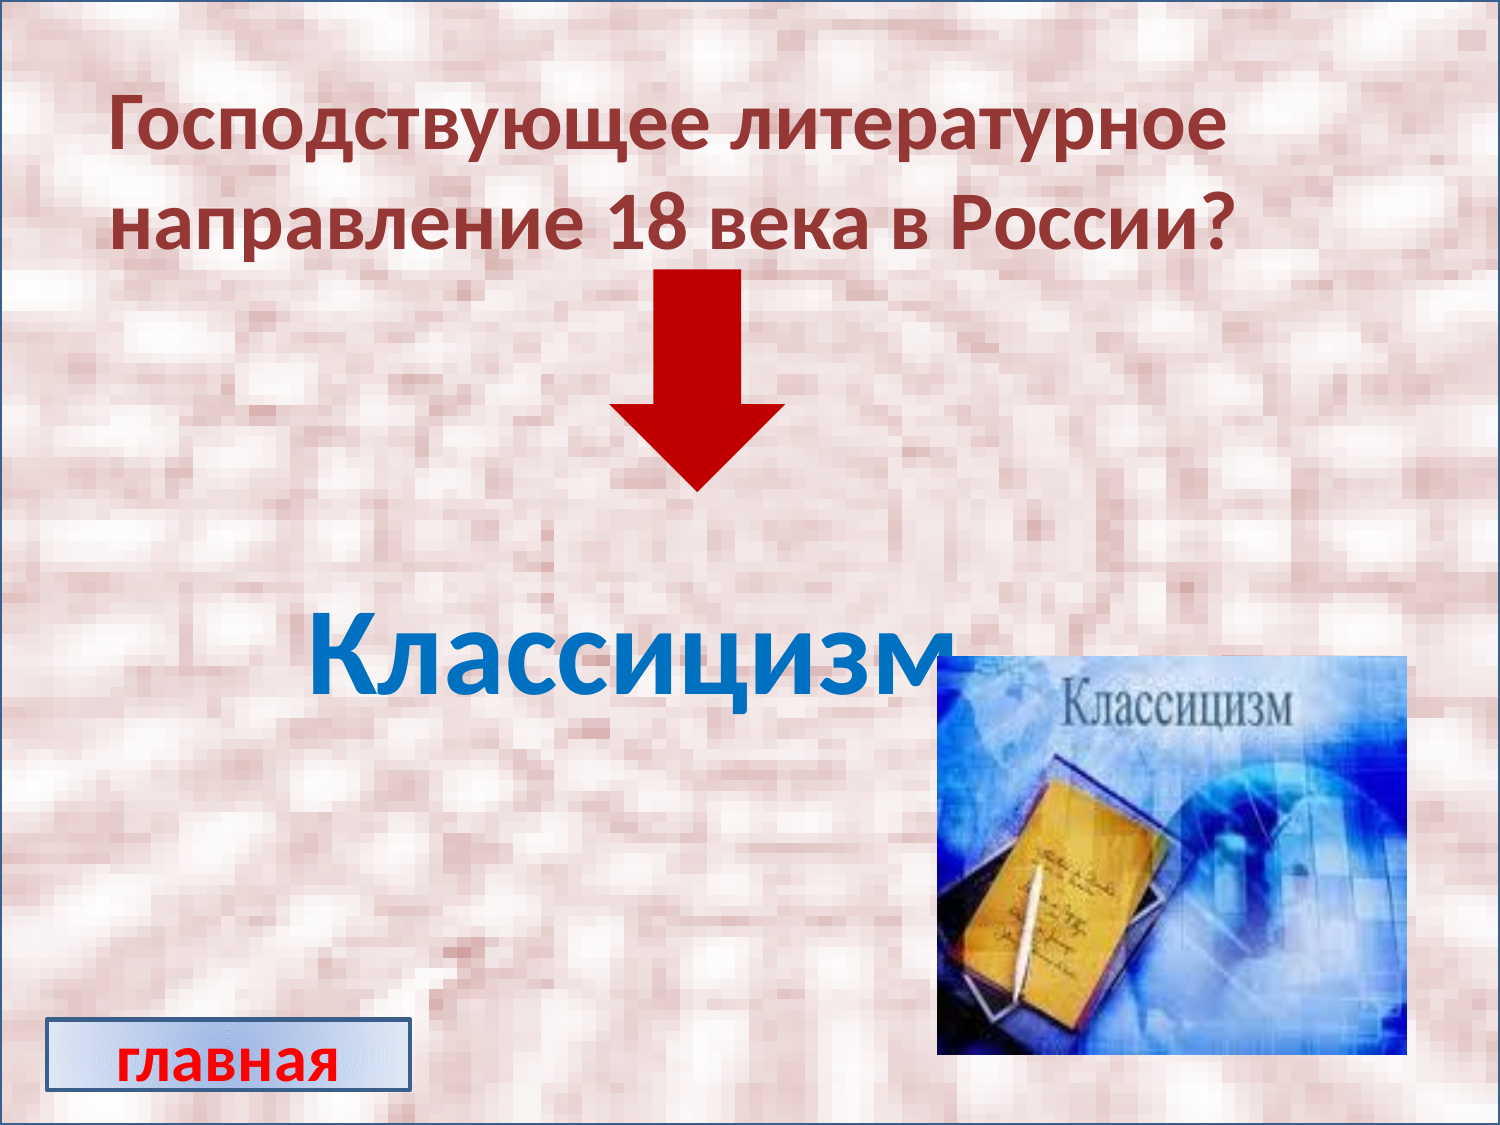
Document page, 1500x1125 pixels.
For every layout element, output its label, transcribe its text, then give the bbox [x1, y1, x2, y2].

text_box Господствующее литературное направление 18 века в России? [93, 58, 1407, 274]
text_box [0, 0, 1500, 1125]
text_box главная [45, 1017, 412, 1092]
text_box [607, 267, 788, 495]
picture [937, 656, 1407, 1055]
text_box Классицизм [292, 562, 1219, 728]
